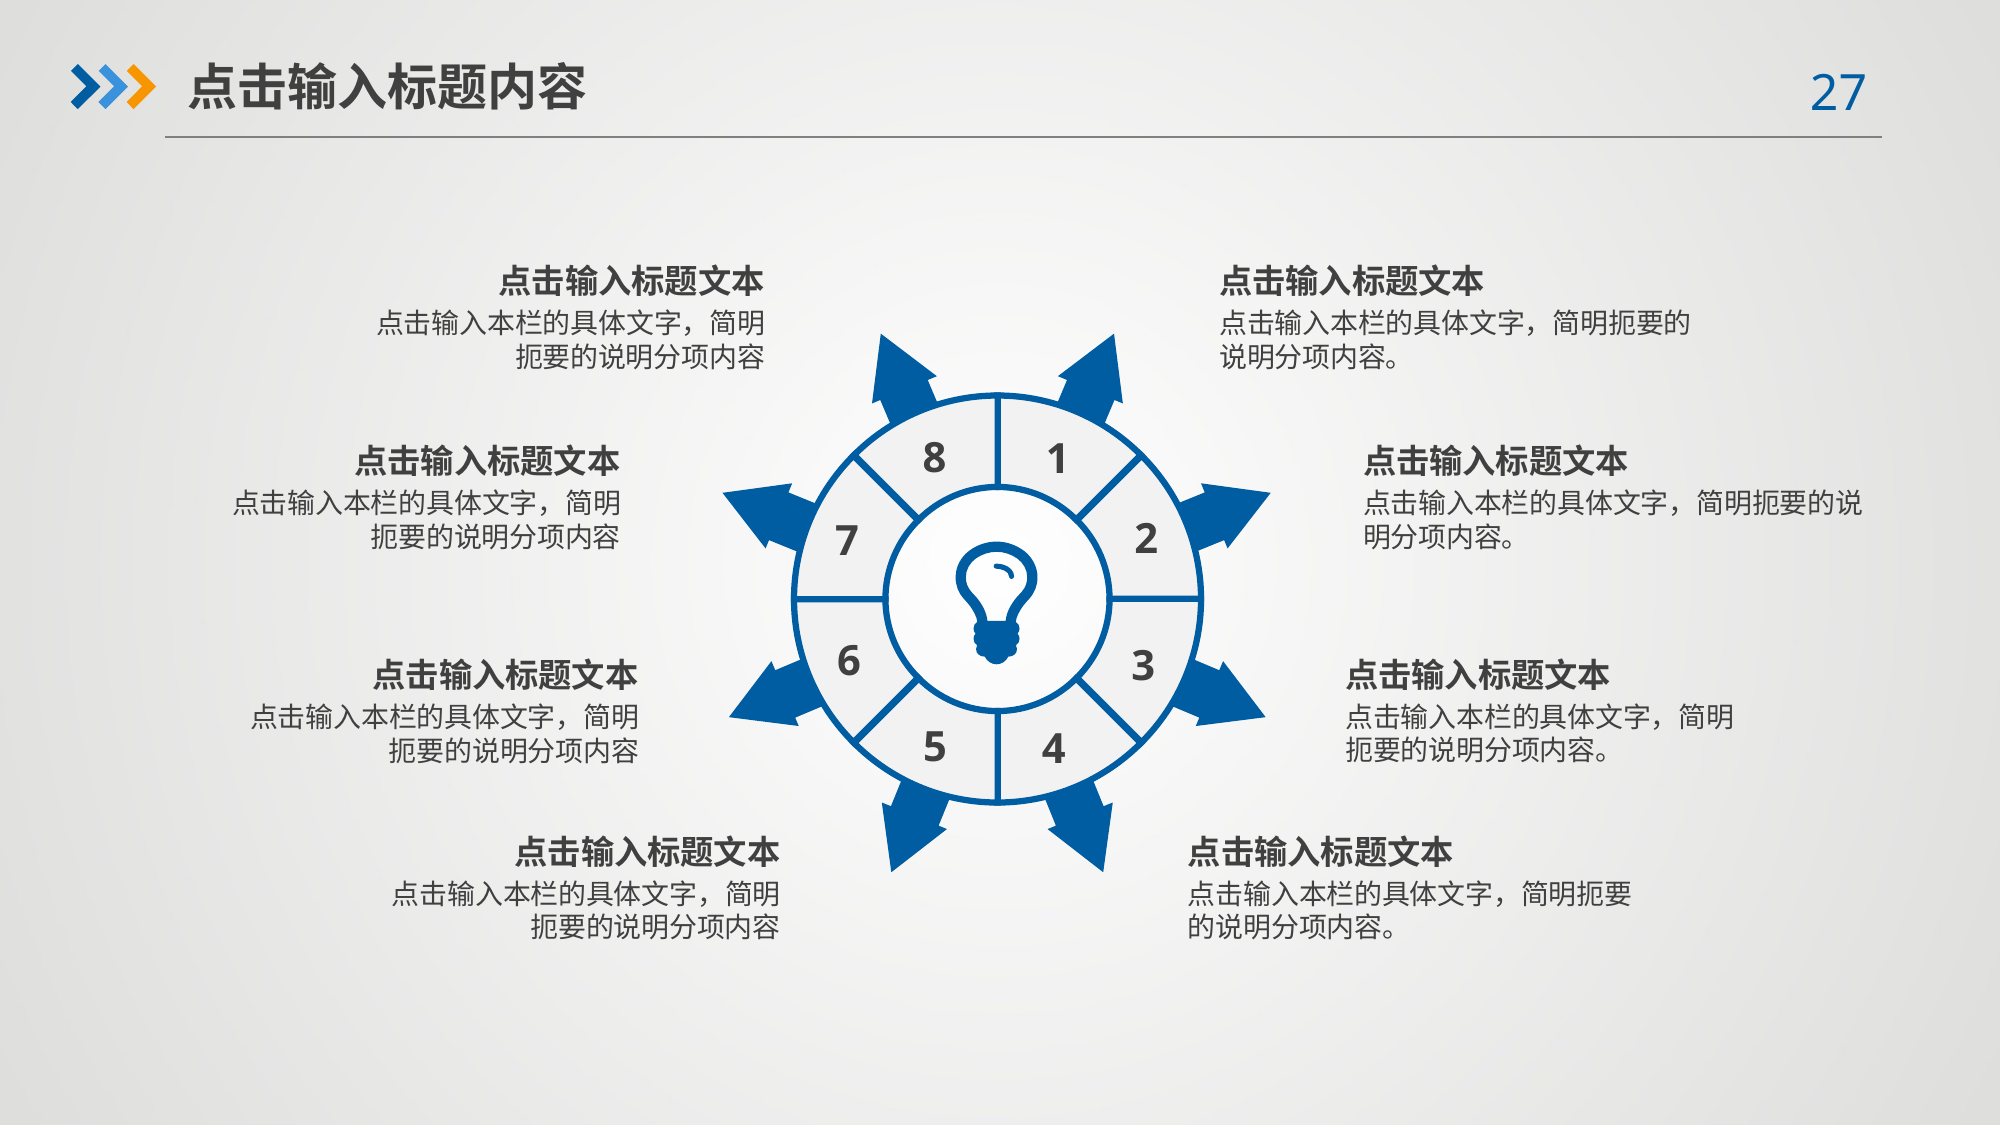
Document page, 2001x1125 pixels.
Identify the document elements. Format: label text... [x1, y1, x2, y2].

text_box 点击输入标题文本 点击输入本栏的具体文字，简明扼要的说明分项内容 [346, 247, 780, 386]
text_box 点击输入标题文本 点击输入本栏的具体文字，简明扼要的说明分项内容。 [1330, 641, 1770, 780]
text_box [728, 606, 919, 743]
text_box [853, 333, 999, 520]
text_box 点击输入标题文本 点击输入本栏的具体文字，简明扼要的说明分项内容。 [1204, 247, 1725, 386]
text_box 点击输入标题文本 点击输入本栏的具体文字，简明扼要的说明分项内容。 [1173, 817, 1650, 957]
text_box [955, 541, 1038, 665]
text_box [722, 455, 919, 600]
text_box 点击输入标题文本 点击输入本栏的具体文字，简明扼要的说明分项内容 [352, 817, 796, 957]
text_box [999, 333, 1142, 520]
text_box 点击输入标题内容 [187, 43, 654, 127]
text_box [1001, 678, 1142, 873]
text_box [1076, 455, 1271, 600]
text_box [853, 678, 999, 873]
picture [0, 0, 2000, 1125]
text_box 点击输入标题文本 点击输入本栏的具体文字，简明扼要的说明分项内容 [202, 427, 636, 566]
text_box 点击输入标题文本 点击输入本栏的具体文字，简明扼要的说明分项内容。 [1348, 427, 1882, 566]
text_box 点击输入标题文本 点击输入本栏的具体文字，简明扼要的说明分项内容 [220, 641, 654, 780]
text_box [1076, 598, 1266, 743]
